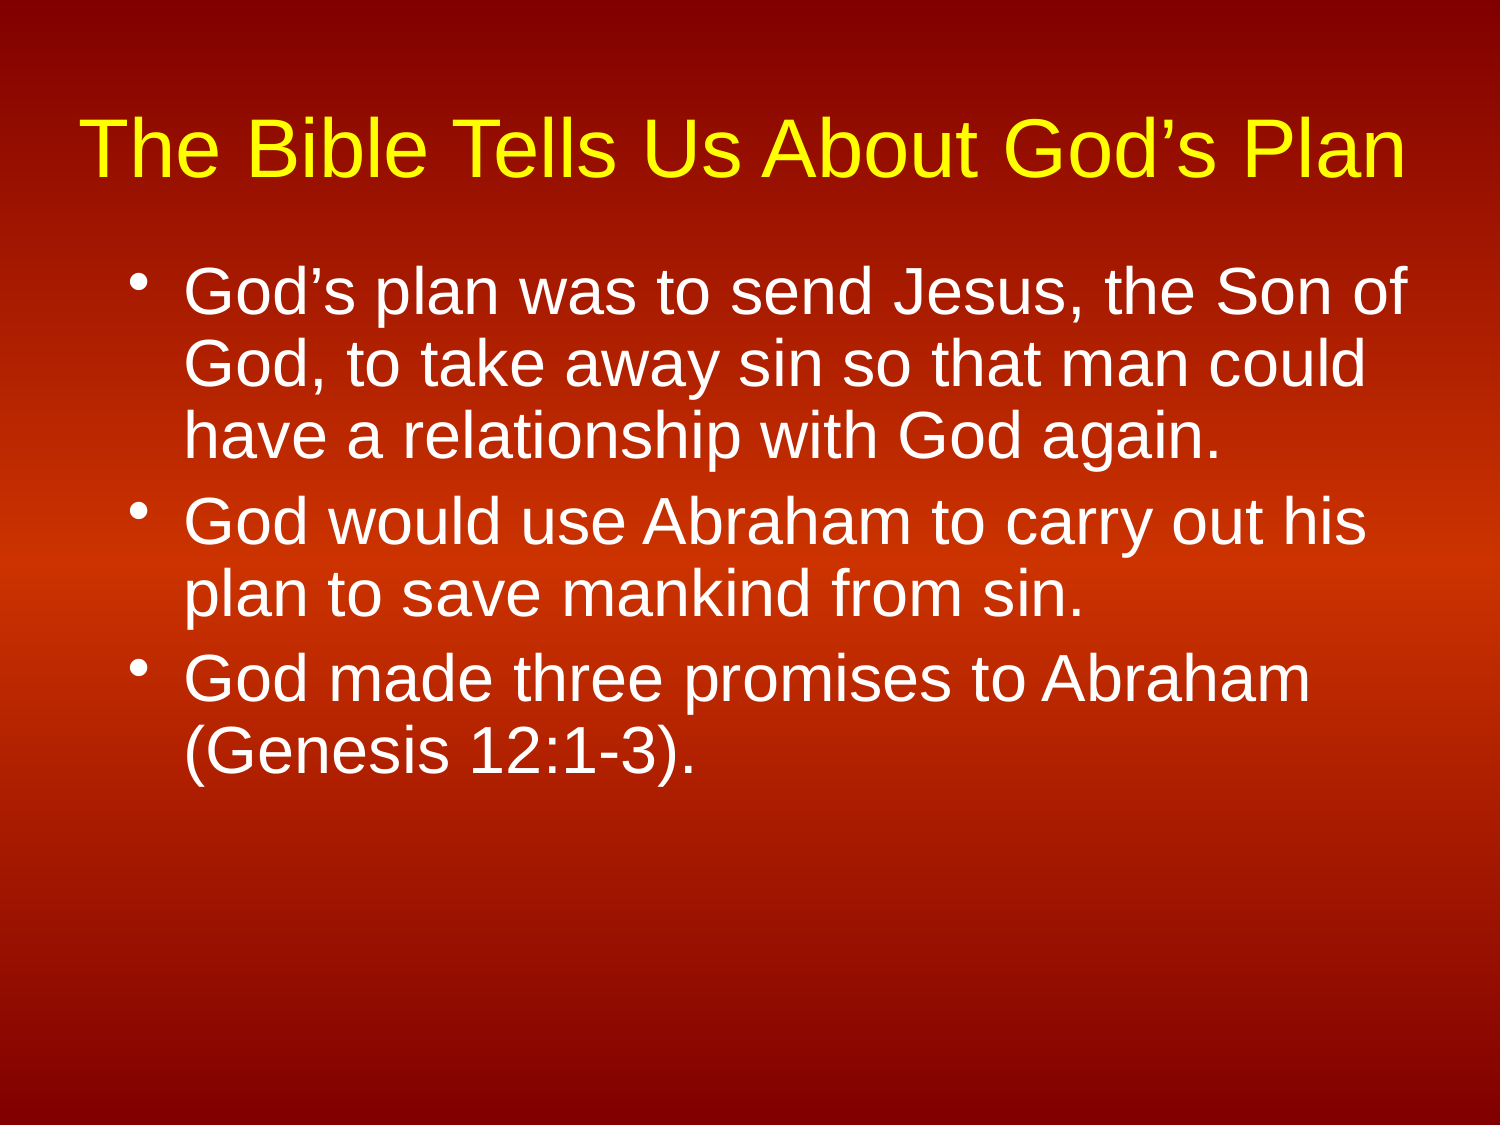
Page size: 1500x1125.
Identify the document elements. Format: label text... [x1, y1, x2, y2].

title The Bible Tells Us About God’s Plan [50, 50, 1438, 238]
list God’s plan was to send Jesus, the Son of God, to take away sin so that man could have a relationship with God again. God would use Abraham to carry out his plan to save mankind from sin. God made three promises to Abraham (Genesis 12:1-3). [112, 249, 1438, 850]
